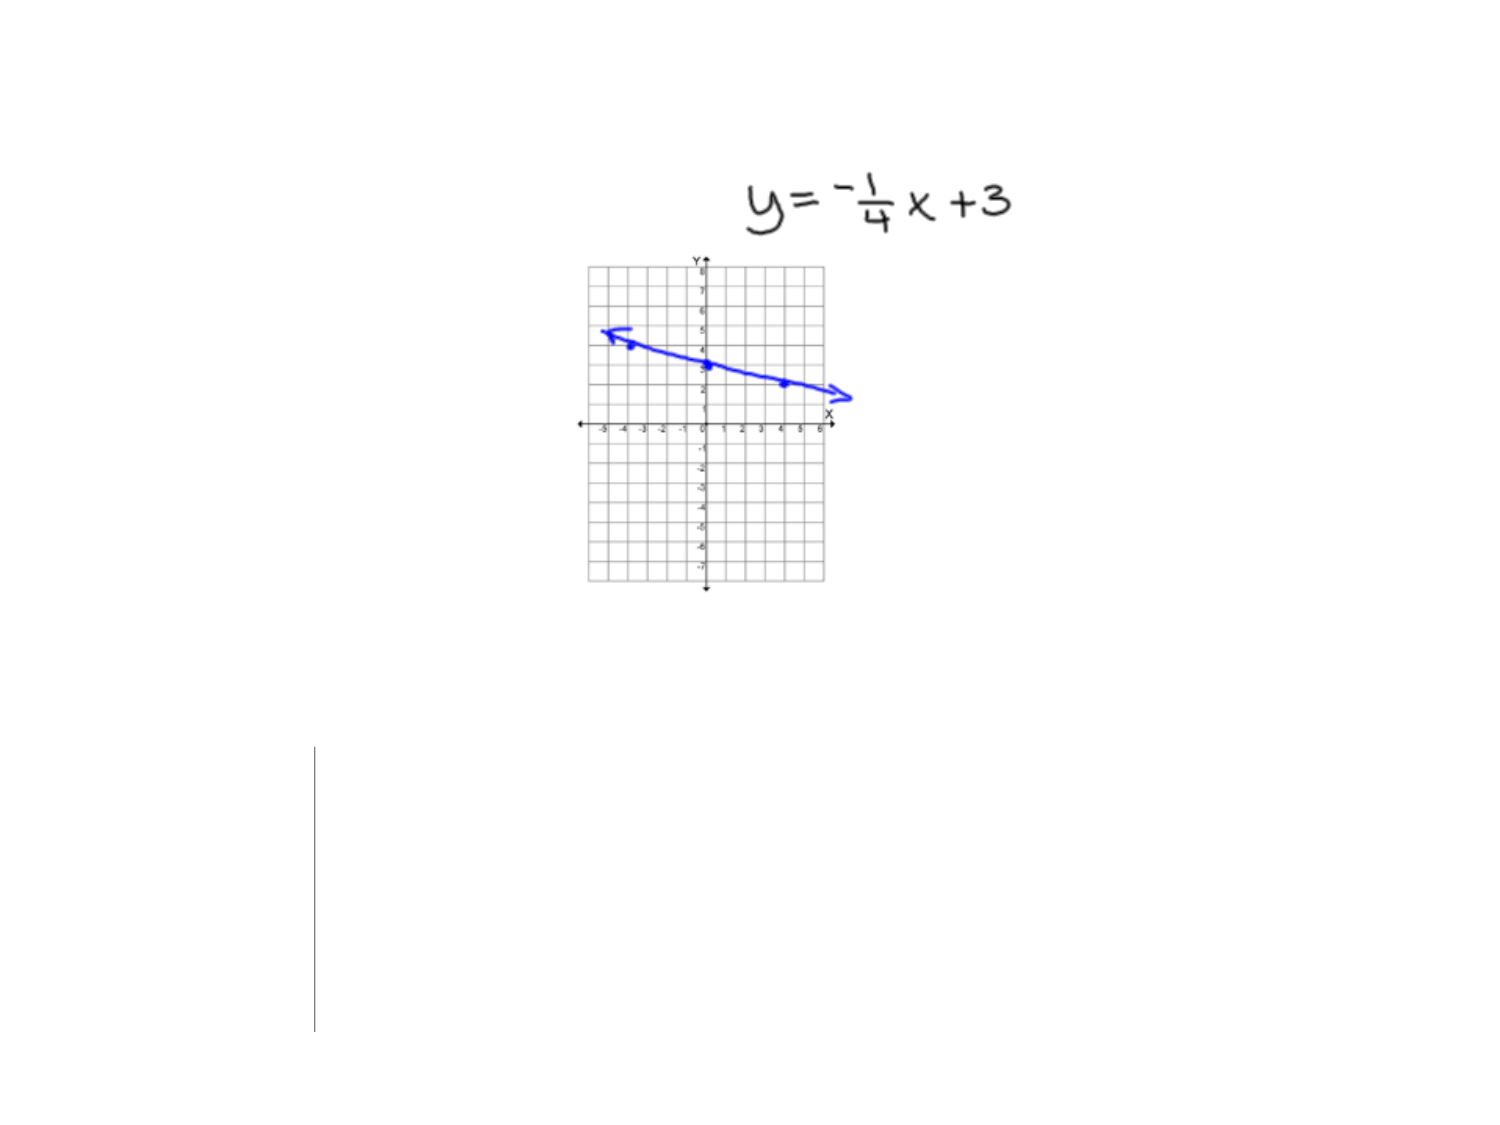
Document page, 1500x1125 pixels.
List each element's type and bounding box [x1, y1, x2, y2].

picture [314, 93, 1186, 1032]
